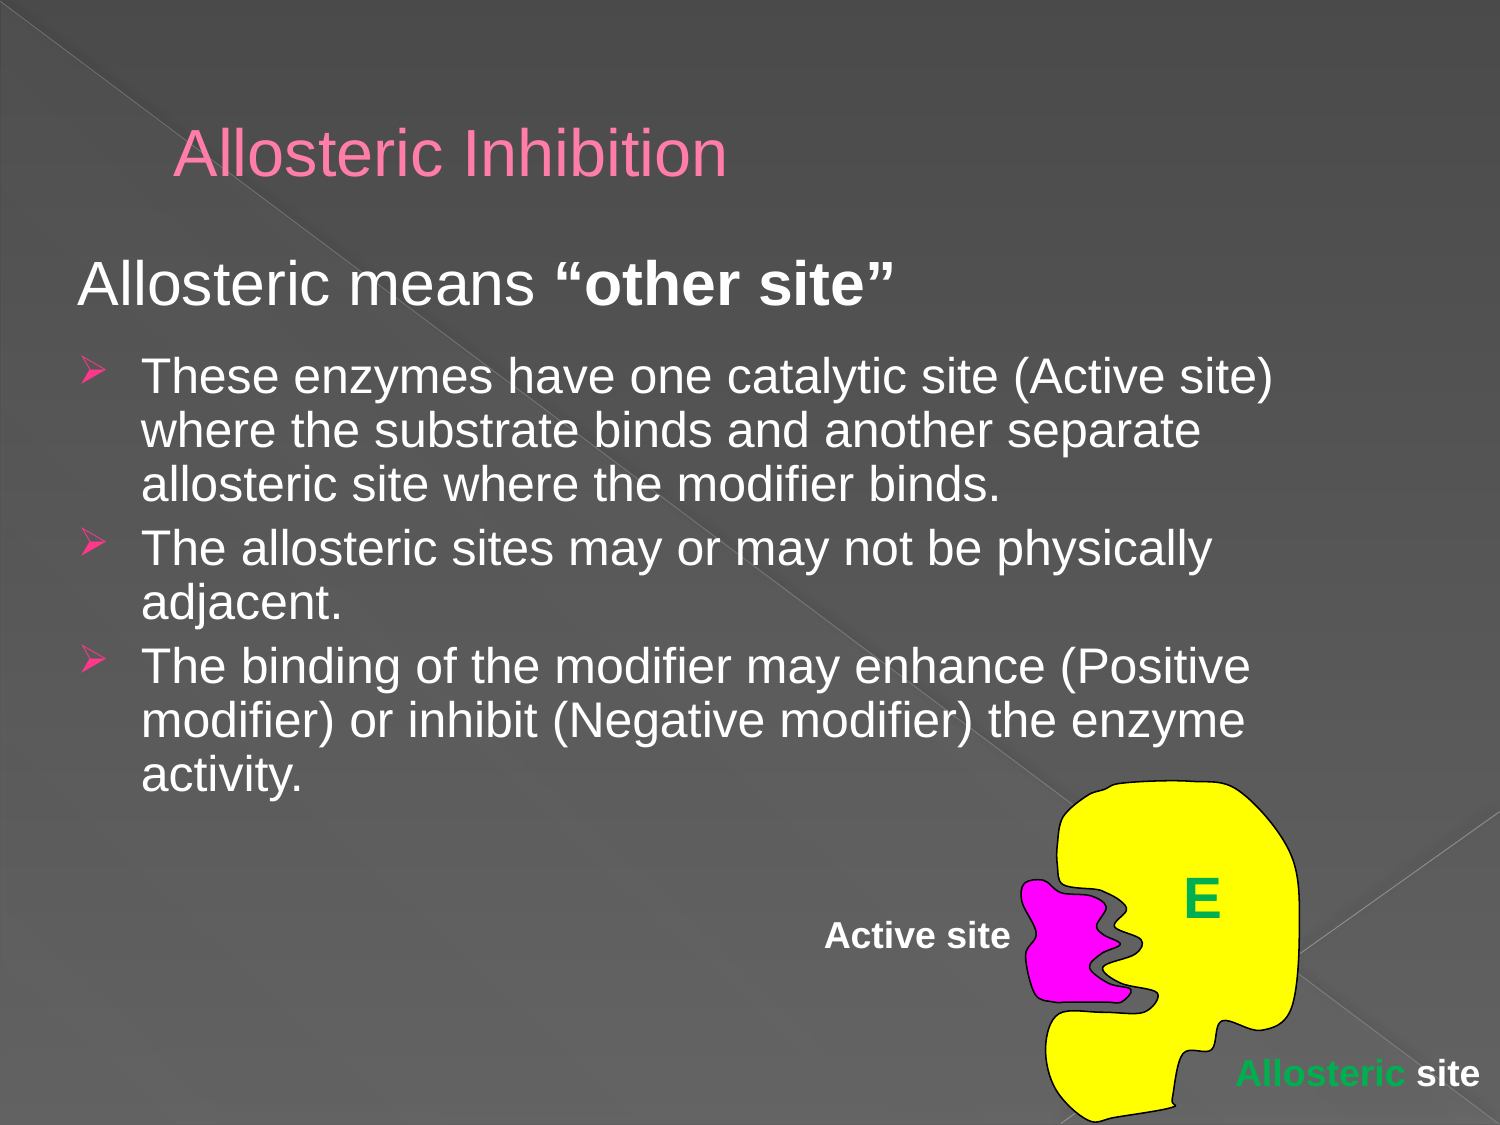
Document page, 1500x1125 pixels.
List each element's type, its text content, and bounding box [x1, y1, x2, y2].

title Allosteric Inhibition [79, 34, 1430, 265]
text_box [807, 778, 1500, 1125]
list Allosteric means “other site” These enzymes have one catalytic site (Active site) where the substrate binds and another separate allosteric site where the modifier binds. The allosteric sites may or may not be physically adjacent. The binding of the modifier may enhance (Positive modifier) or inhibit (Negative modifier) the enzyme activity. [52, 235, 1403, 1037]
